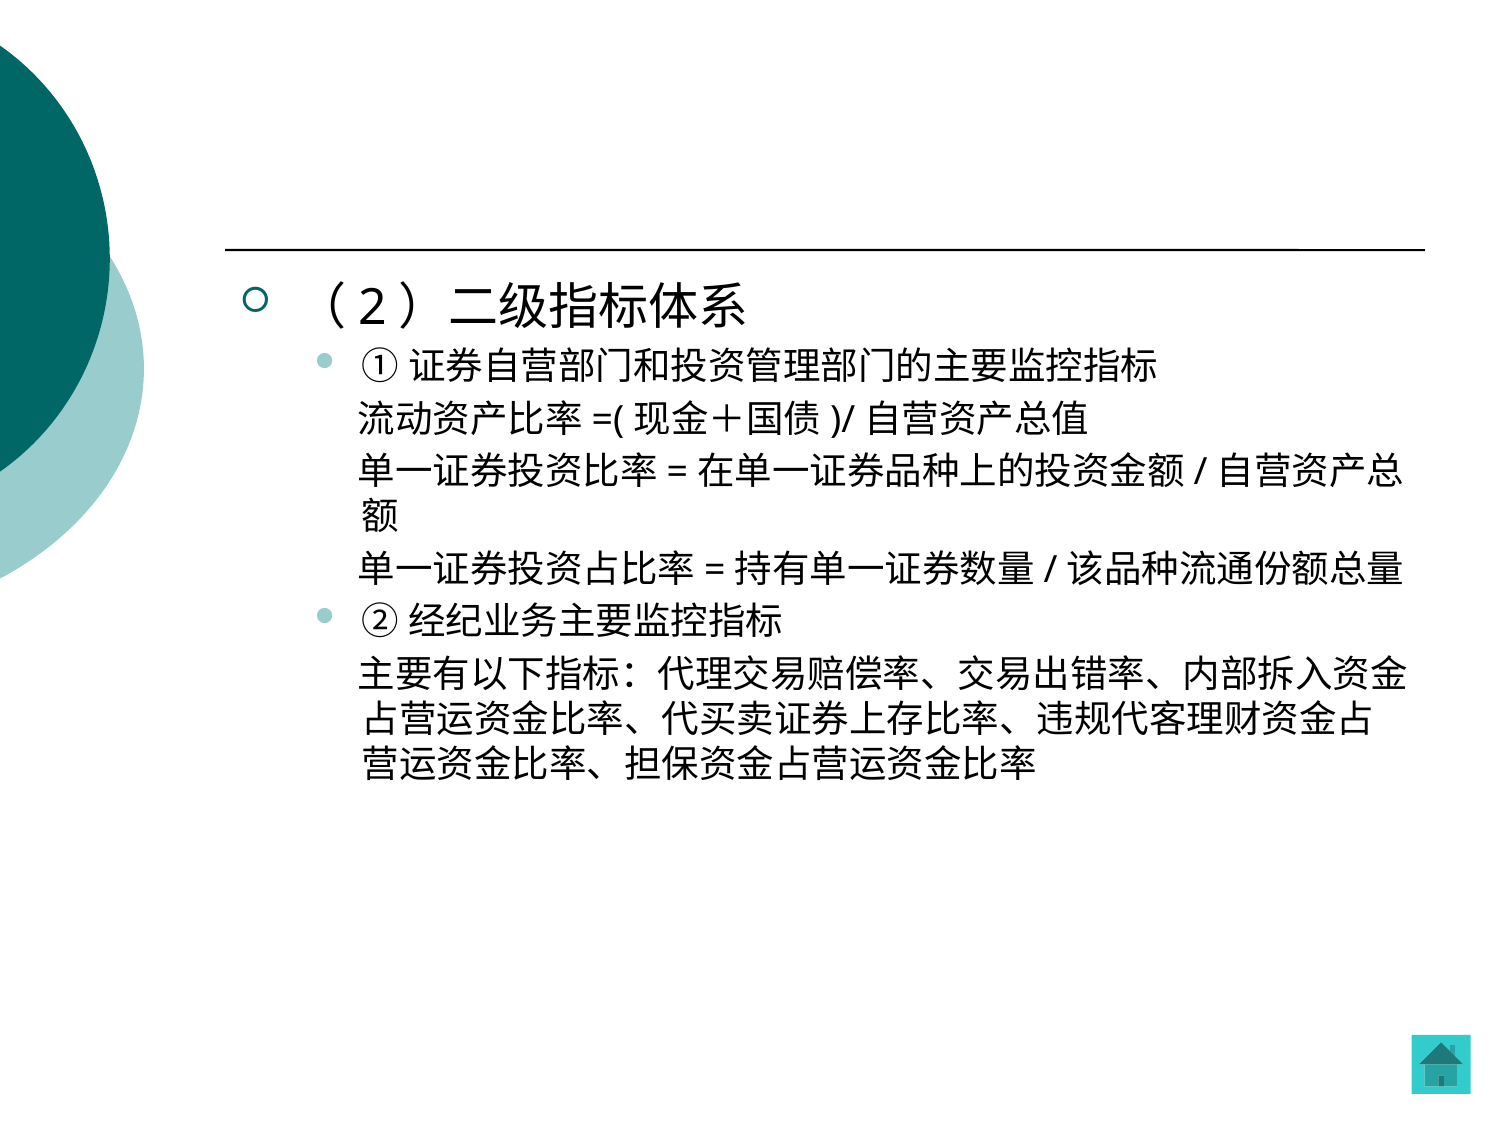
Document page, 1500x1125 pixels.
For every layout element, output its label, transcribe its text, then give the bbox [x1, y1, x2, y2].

list （2）二级指标体系 ①证券自营部门和投资管理部门的主要监控指标 流动资产比率=(现金＋国债)/自营资产总值 单一证券投资比率=在单一证券品种上的投资金额/自营资产总额 单一证券投资占比率=持有单一证券数量/该品种流通份额总量 ②经纪业务主要监控指标 主要有以下指标：代理交易赔偿率、交易出错率、内部拆入资金占营运资金比率、代买卖证券上存比率、违规代客理财资金占营运资金比率、担保资金占营运资金比率 [224, 266, 1425, 943]
text_box [1411, 1034, 1471, 1094]
